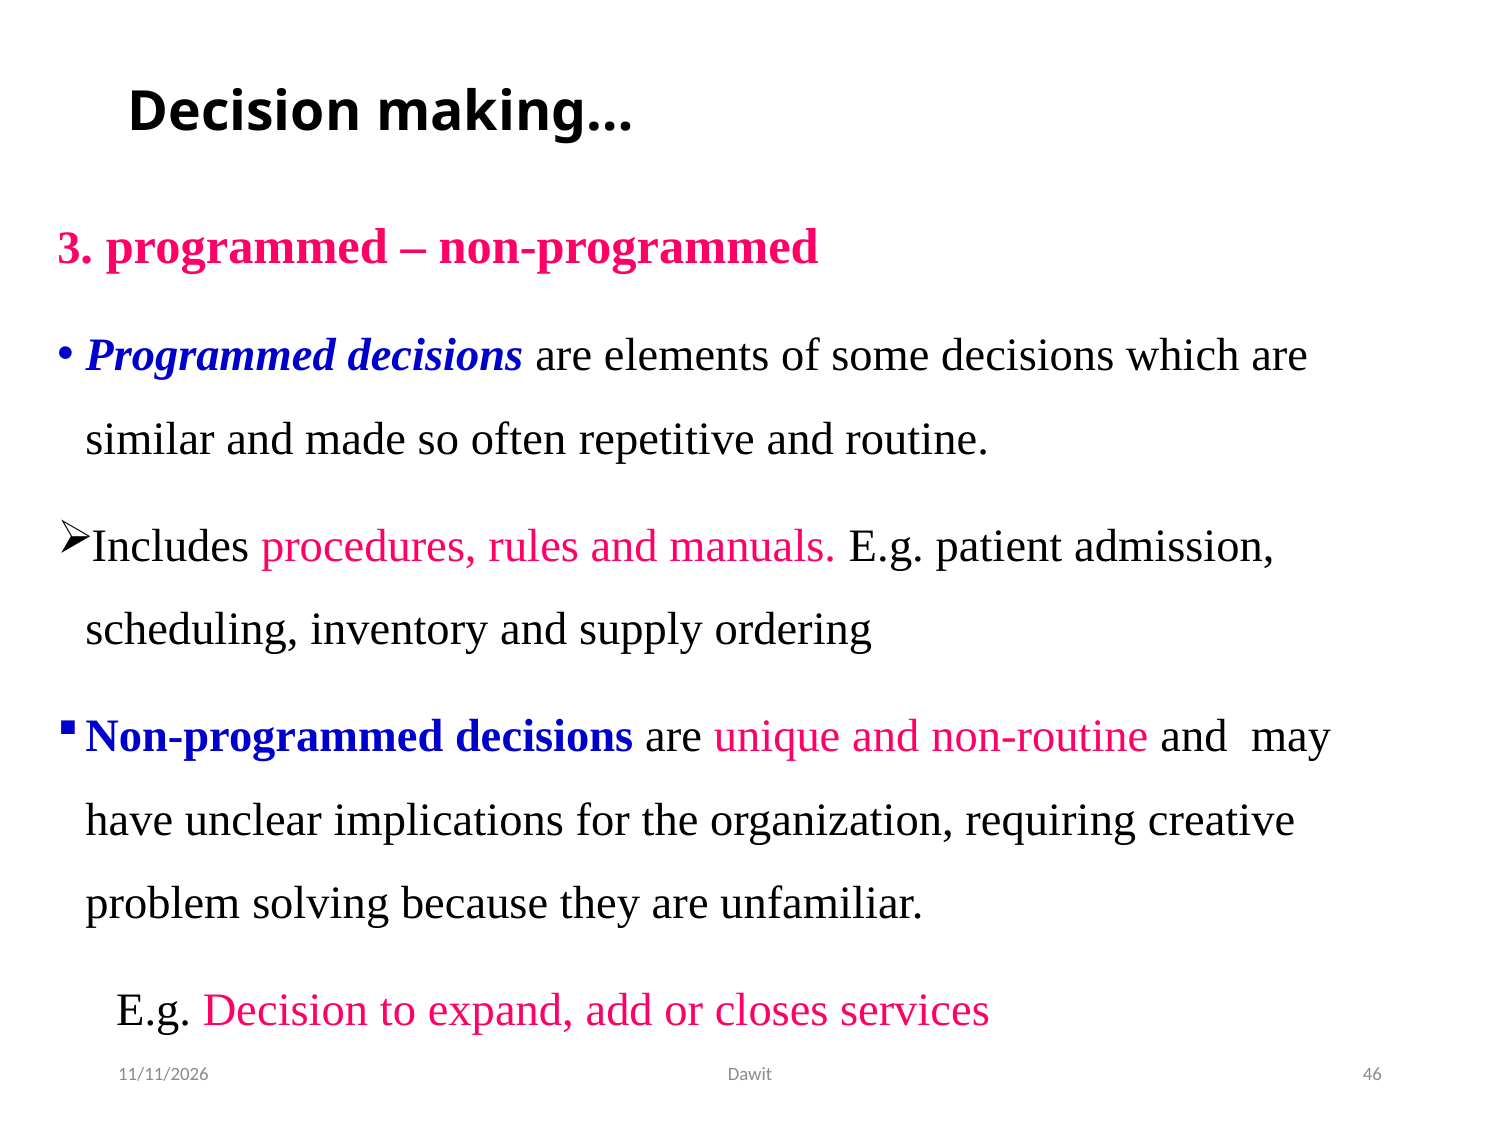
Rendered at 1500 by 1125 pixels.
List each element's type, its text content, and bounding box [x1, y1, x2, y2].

list 3. programmed – non-programmed Programmed decisions are elements of some decisions which are similar and made so often repetitive and routine. Includes procedures, rules and manuals. E.g. patient admission, scheduling, inventory and supply ordering Non-programmed decisions are unique and non-routine and may have unclear implications for the organization, requiring creative problem solving because they are unfamiliar. E.g. Decision to expand, add or closes services [42, 174, 1438, 1043]
title Decision making… [112, 75, 1150, 150]
slide_number 46 [1059, 1042, 1397, 1103]
footer Dawit [496, 1042, 1004, 1103]
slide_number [103, 1042, 441, 1103]
